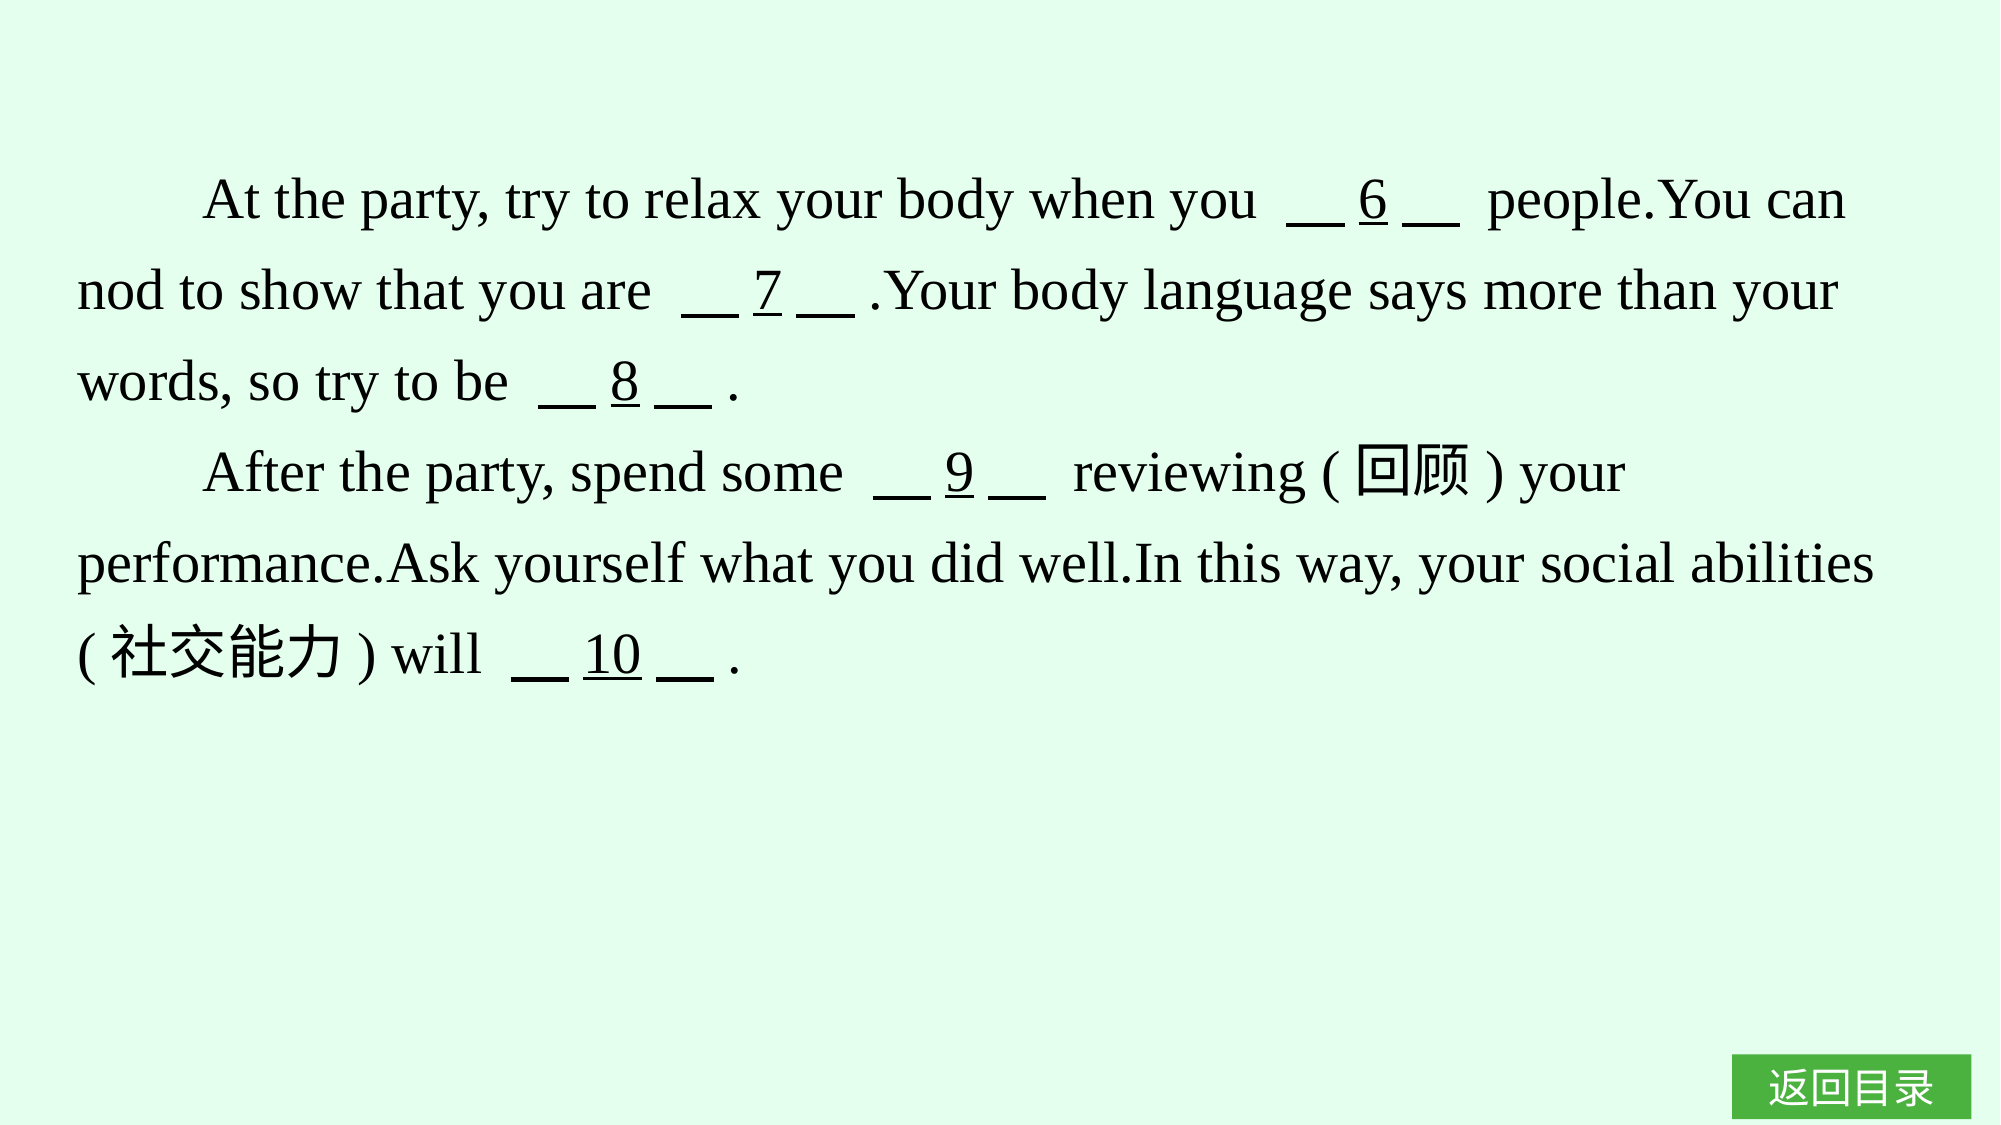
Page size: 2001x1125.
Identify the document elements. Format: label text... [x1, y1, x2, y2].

text_box At the party, try to relax your body when you 6 people.You can nod to show that you are 7 .Your body language says more than your words, so try to be 8 . After the party, spend some 9 reviewing (回顾) your performance.Ask yourself what you did well.In this way, your social abilities (社交能力) will 10 . [62, 131, 1938, 693]
